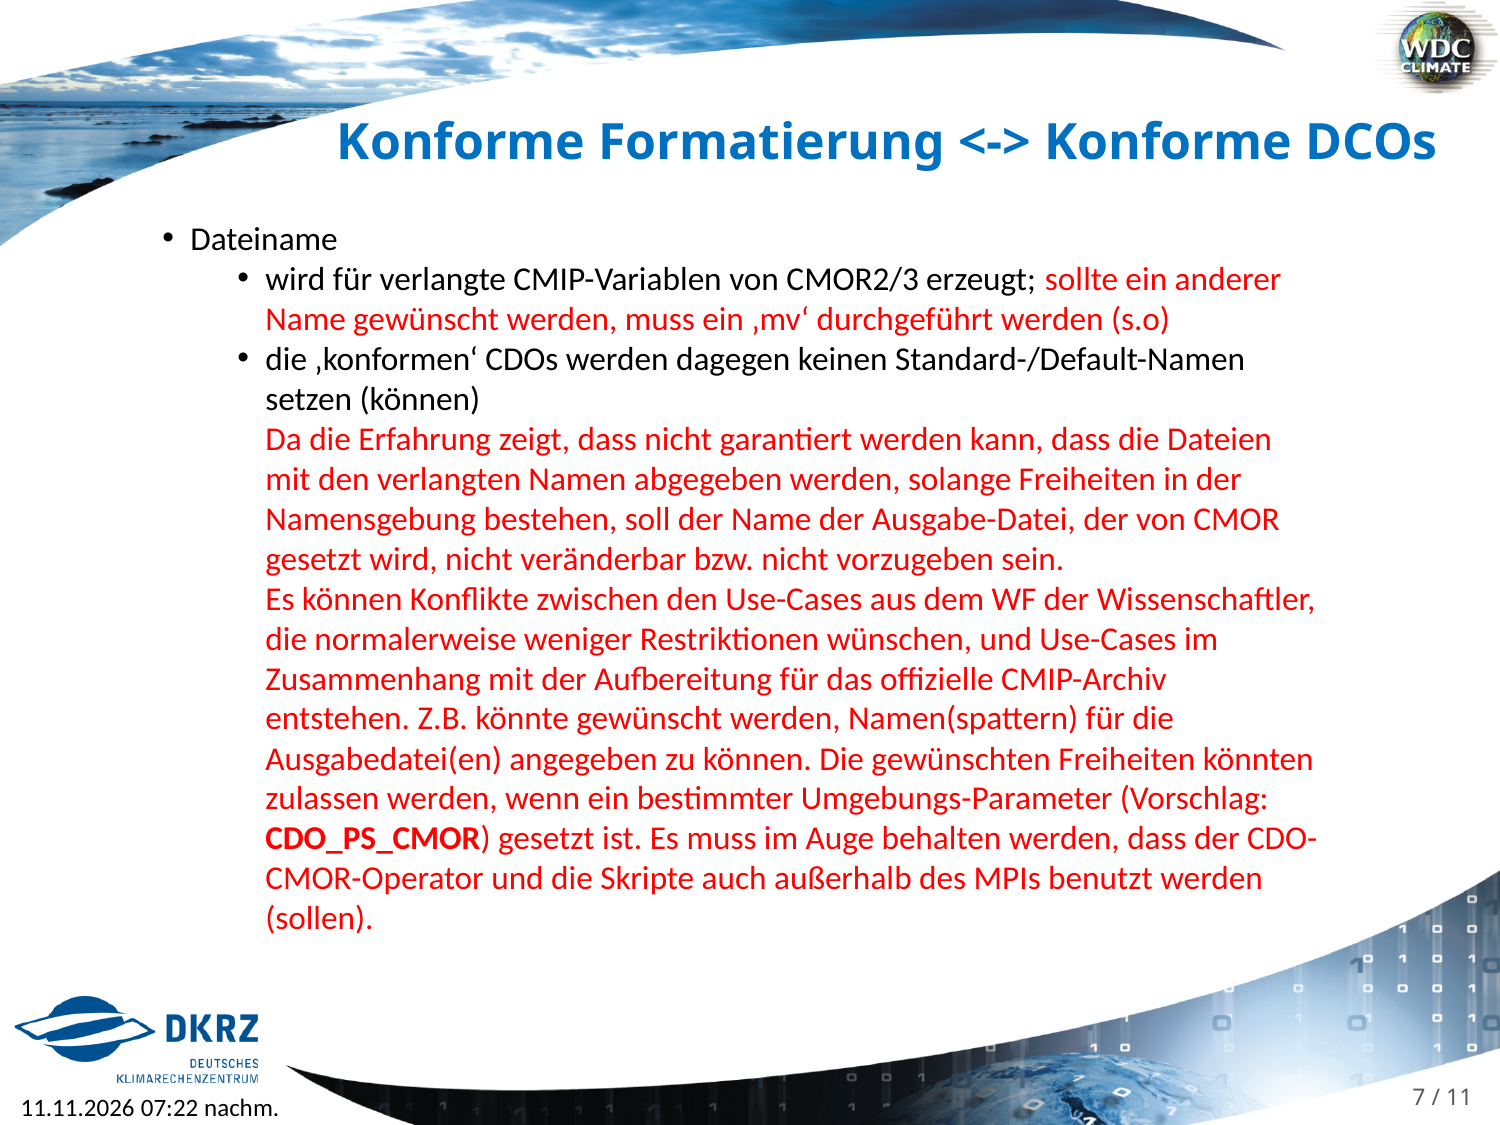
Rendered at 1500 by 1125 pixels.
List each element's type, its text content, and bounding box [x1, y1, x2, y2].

text_box Konforme Formatierung <-> Konforme DCOs [177, 101, 1453, 177]
picture [1371, 0, 1500, 94]
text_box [507, 851, 659, 1003]
picture [14, 996, 258, 1083]
picture [0, 0, 1288, 246]
picture [285, 867, 1500, 1125]
text_box Dateiname wird für verlangte CMIP-Variablen von CMOR2/3 erzeugt; sollte ein anderer Name gewünscht werden, muss ein ‚mv‘ durchgeführt werden (s.o) die ‚konformen‘ CDOs werden dagegen keinen Standard-/Default-Namen setzen (können) Da die Erfahrung zeigt, dass nicht garantiert werden kann, dass die Dateien mit den verlangten Namen abgegeben werden, solange Freiheiten in der Namensgebung bestehen, soll der Name der Ausgabe-Datei, der von CMOR gesetzt wird, nicht veränderbar bzw. nicht vorzugeben sein. Es können Konflikte zwischen den Use-Cases aus dem WF der Wissenschaftler, die normalerweise weniger Restriktionen wünschen, und Use-Cases im Zusammenhang mit der Aufbereitung für das offizielle CMIP-Archiv entstehen. Z.B. könnte gewünscht werden, Namen(spattern) für die Ausgabedatei(en) angegeben zu können. Die gewünschten Freiheiten könnten zulassen werden, wenn ein bestimmter Umgebungs-Parameter (Vorschlag: CDO_PS_CMOR) gesetzt ist. Es muss im Auge behalten werden, dass der CDO-CMOR-Operator und die Skripte auch außerhalb des MPIs benutzt werden (sollen). [147, 210, 1335, 944]
